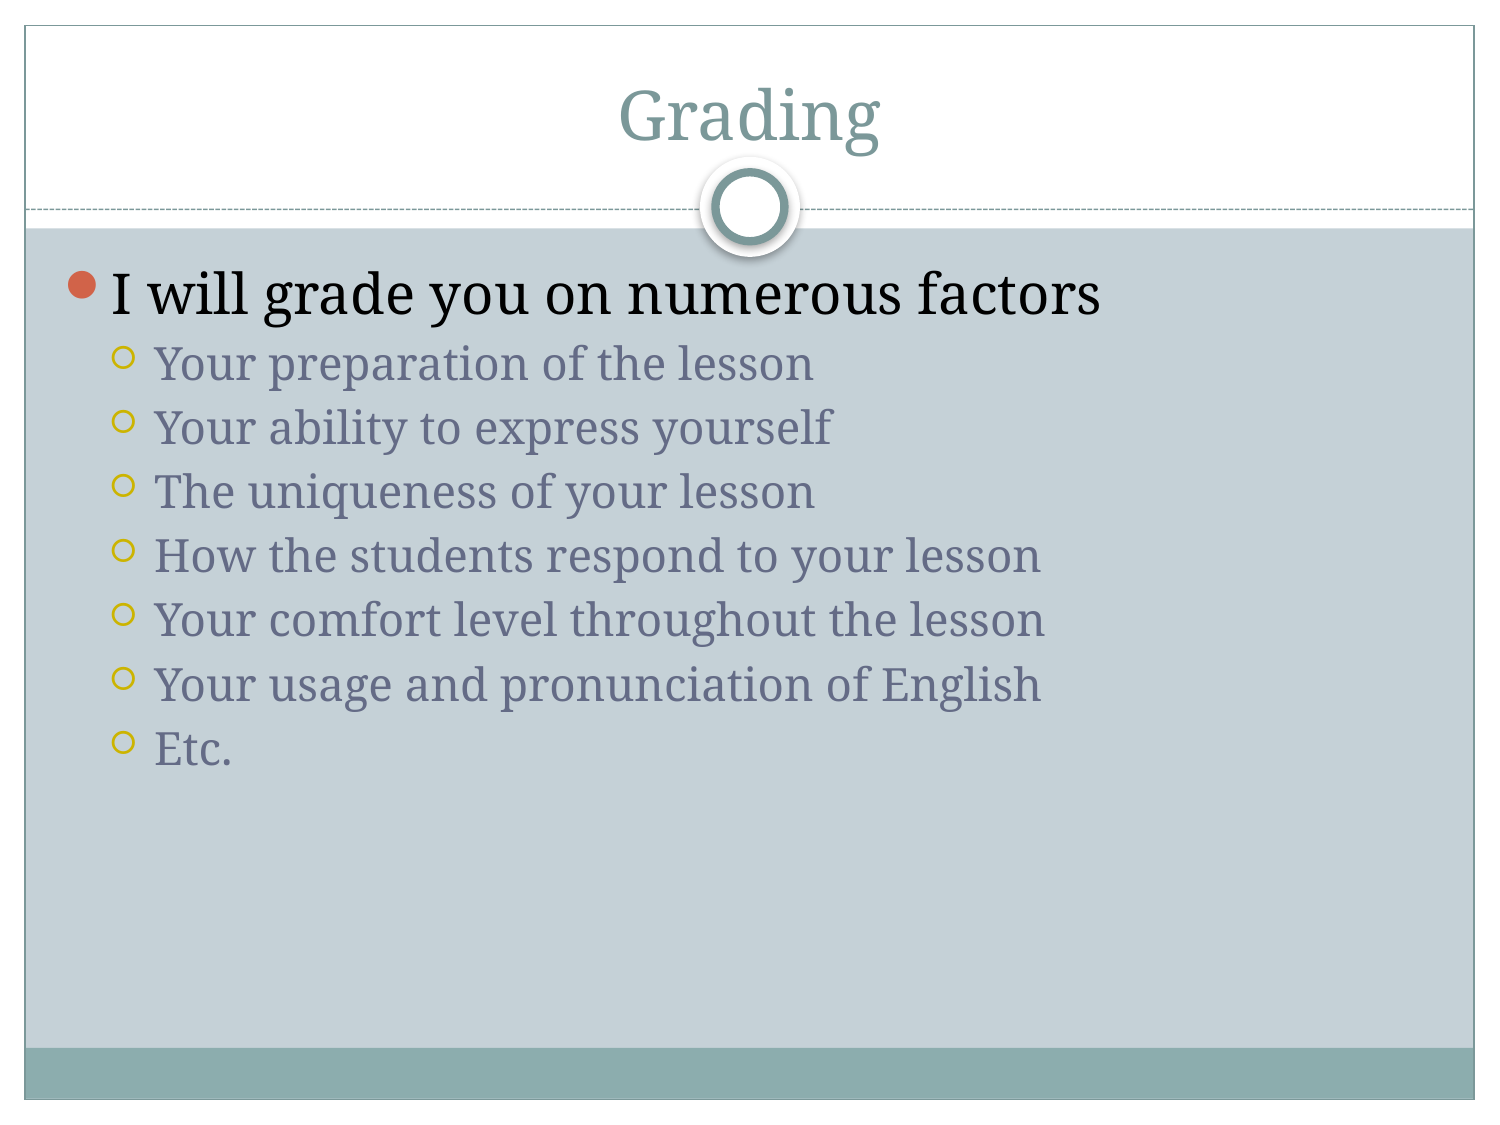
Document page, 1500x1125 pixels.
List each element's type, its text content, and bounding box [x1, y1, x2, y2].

title Grading [49, 37, 1450, 162]
list I will grade you on numerous factors Your preparation of the lesson Your ability to express yourself The uniqueness of your lesson How the students respond to your lesson Your comfort level throughout the lesson Your usage and pronunciation of English Etc. [49, 250, 1445, 1001]
